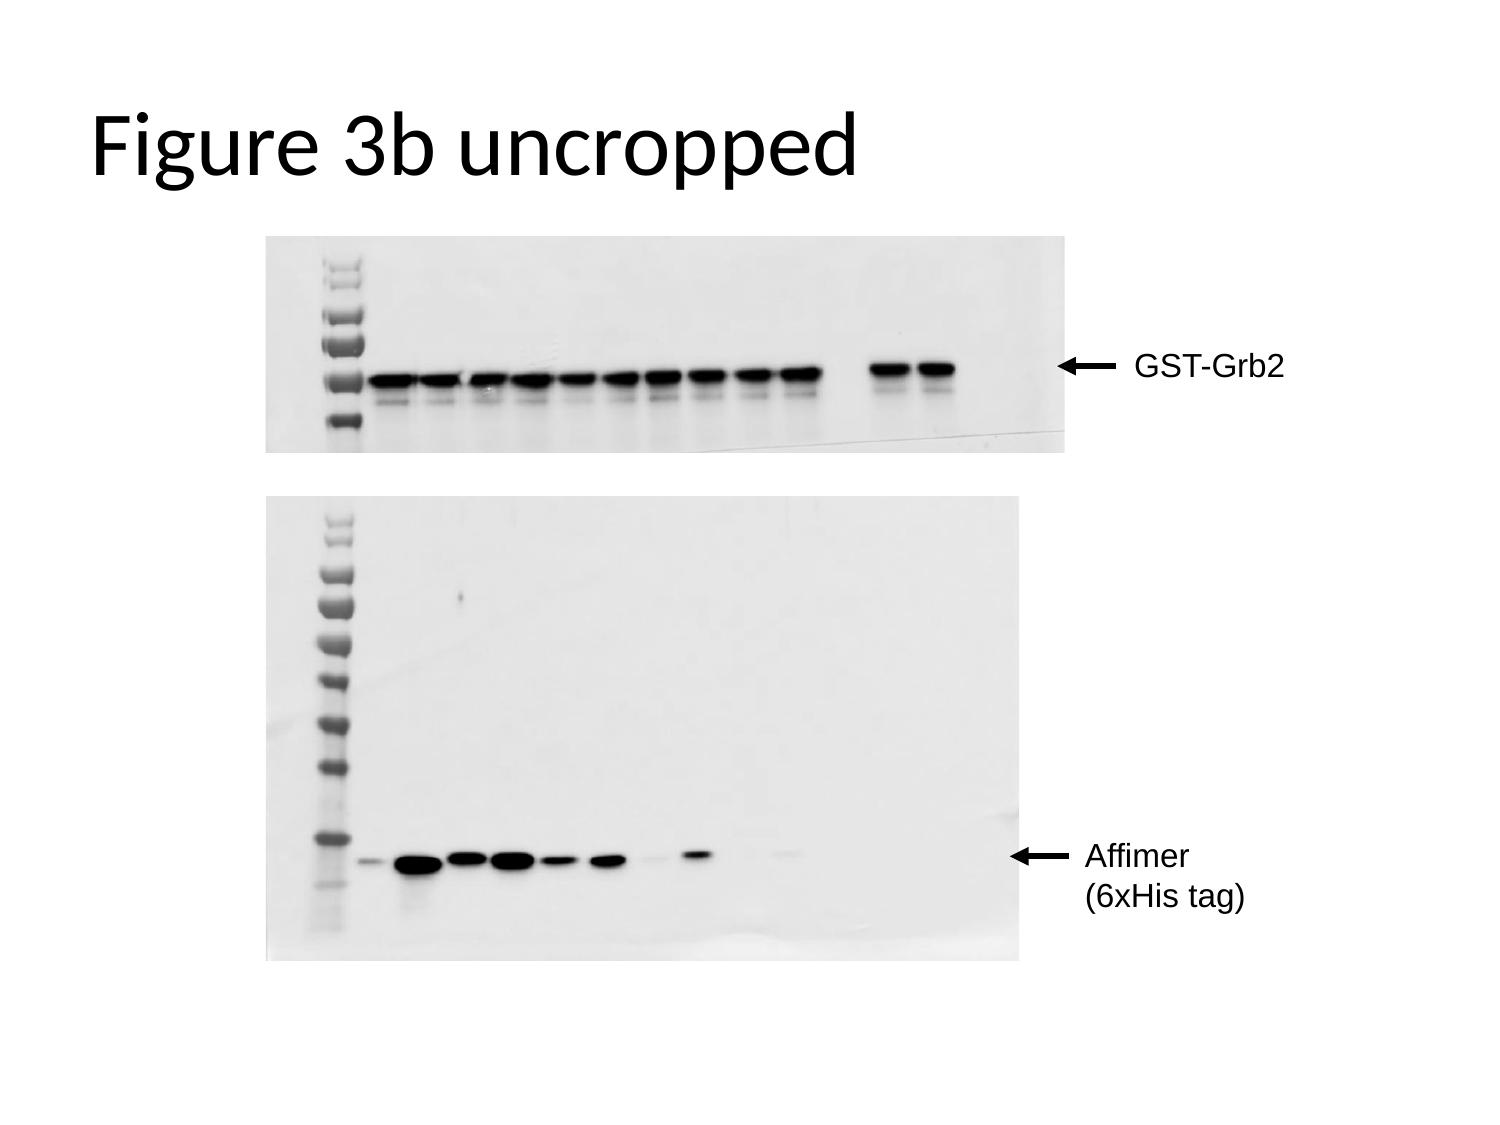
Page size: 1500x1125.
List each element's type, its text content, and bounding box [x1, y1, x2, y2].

title Figure 3b uncropped [75, 45, 1425, 233]
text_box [265, 235, 1304, 961]
